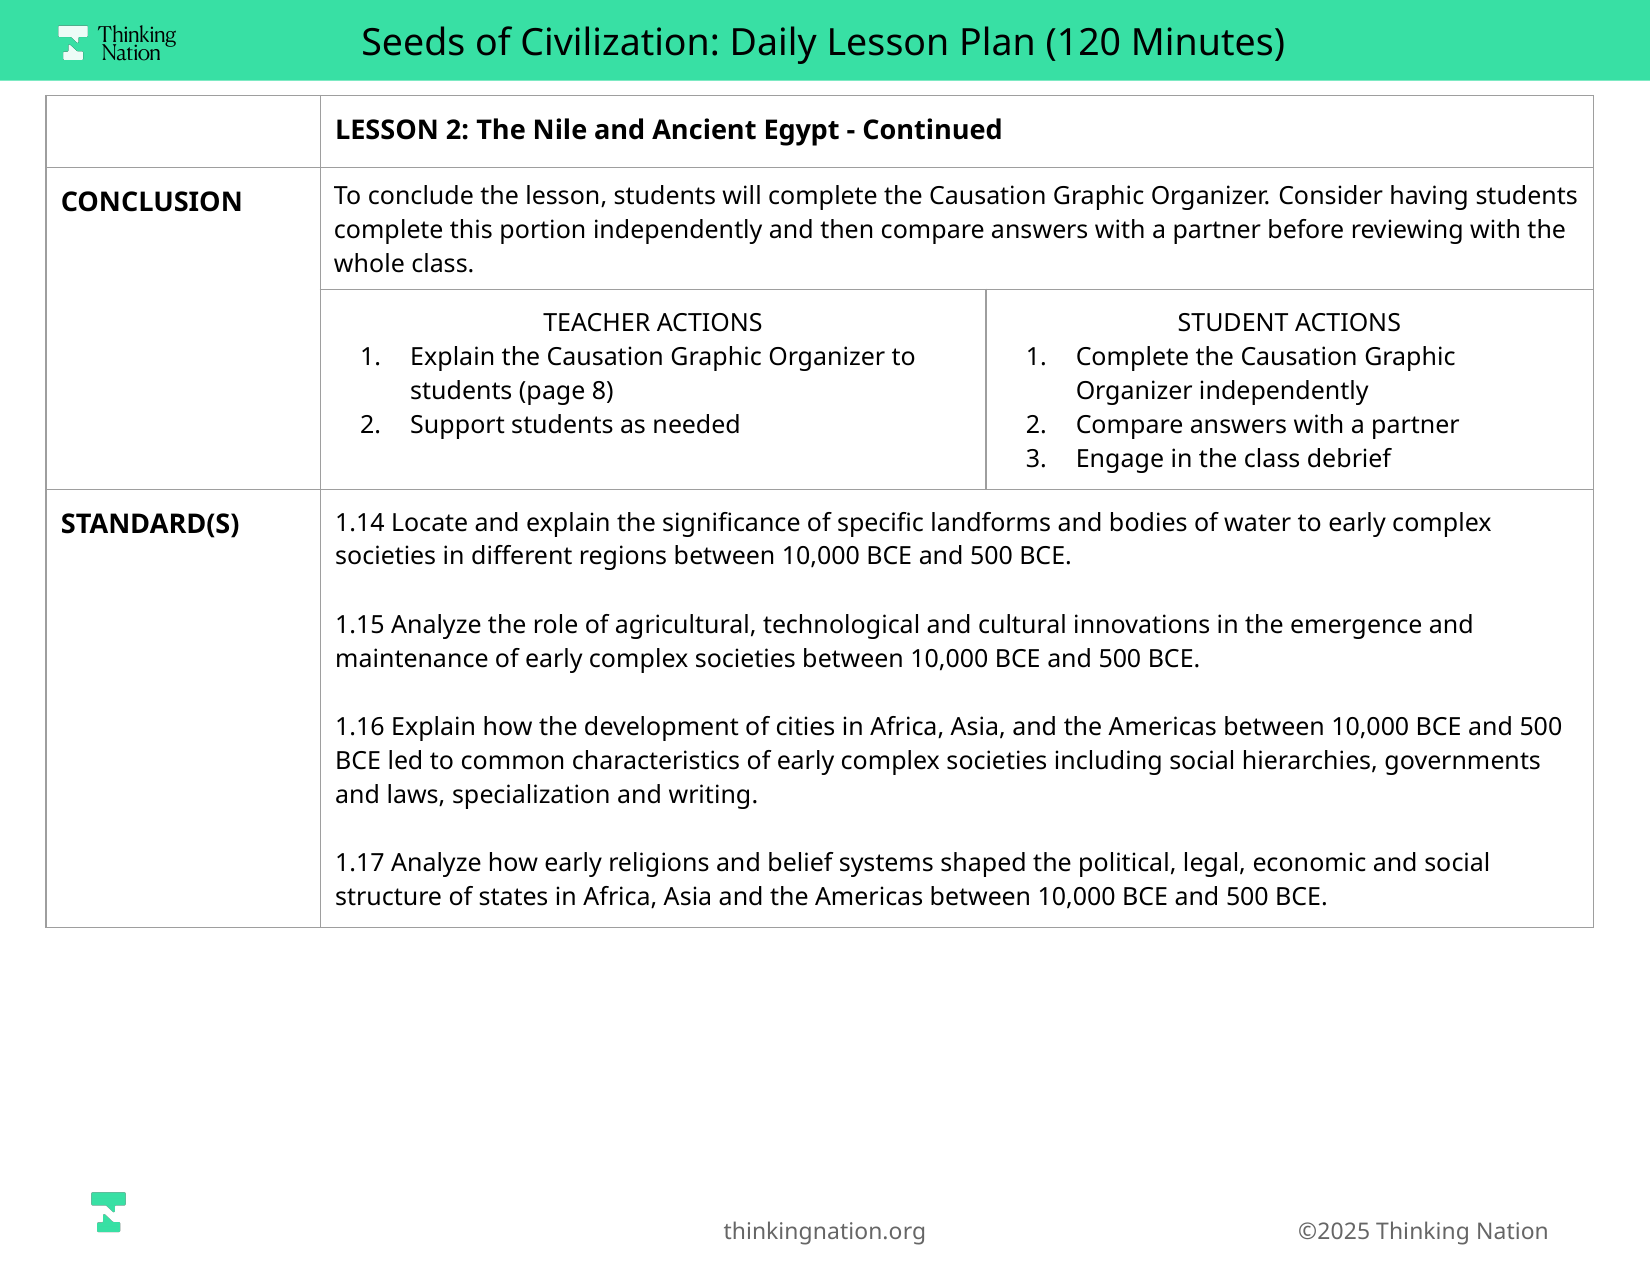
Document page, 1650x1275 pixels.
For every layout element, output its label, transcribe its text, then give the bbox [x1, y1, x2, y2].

table_cell To conclude the lesson, students will complete the Causation Graphic Organizer. Consider having students complete this portion independently and then compare answers with a partner before reviewing with the whole class. [321, 168, 1593, 289]
table_header LESSON 2: The Nile and Ancient Egypt - Continued [321, 96, 1593, 167]
table_cell STANDARD(S) [47, 490, 320, 927]
text_box thinkingnation.org [629, 1200, 1021, 1240]
table_cell TEACHER ACTIONS Explain the Causation Graphic Organizer to students (page 8) Support students as needed [321, 290, 985, 489]
picture [45, 14, 180, 85]
picture [80, 1184, 136, 1240]
table_cell STUDENT ACTIONS Complete the Causation Graphic Organizer independently Compare answers with a partner Engage in the class debrief [987, 290, 1593, 489]
text_box ©2025 Thinking Nation [1174, 1200, 1566, 1240]
table_cell CONCLUSION [47, 168, 320, 489]
text_box Seeds of Civilization: Daily Lesson Plan (120 Minutes) [0, 0, 1650, 81]
table_header [47, 96, 320, 167]
table_cell 1.14 Locate and explain the significance of specific landforms and bodies of water to early complex societies in different regions between 10,000 BCE and 500 BCE. 1.15 Analyze the role of agricultural, technological and cultural innovations in the emergence and maintenance of early complex societies between 10,000 BCE and 500 BCE. 1.16 Explain how the development of cities in Africa, Asia, and the Americas between 10,000 BCE and 500 BCE led to common characteristics of early complex societies including social hierarchies, governments and laws, specialization and writing. 1.17 Analyze how early religions and belief systems shaped the political, legal, economic and social structure of states in Africa, Asia and the Americas between 10,000 BCE and 500 BCE. [321, 490, 1593, 927]
